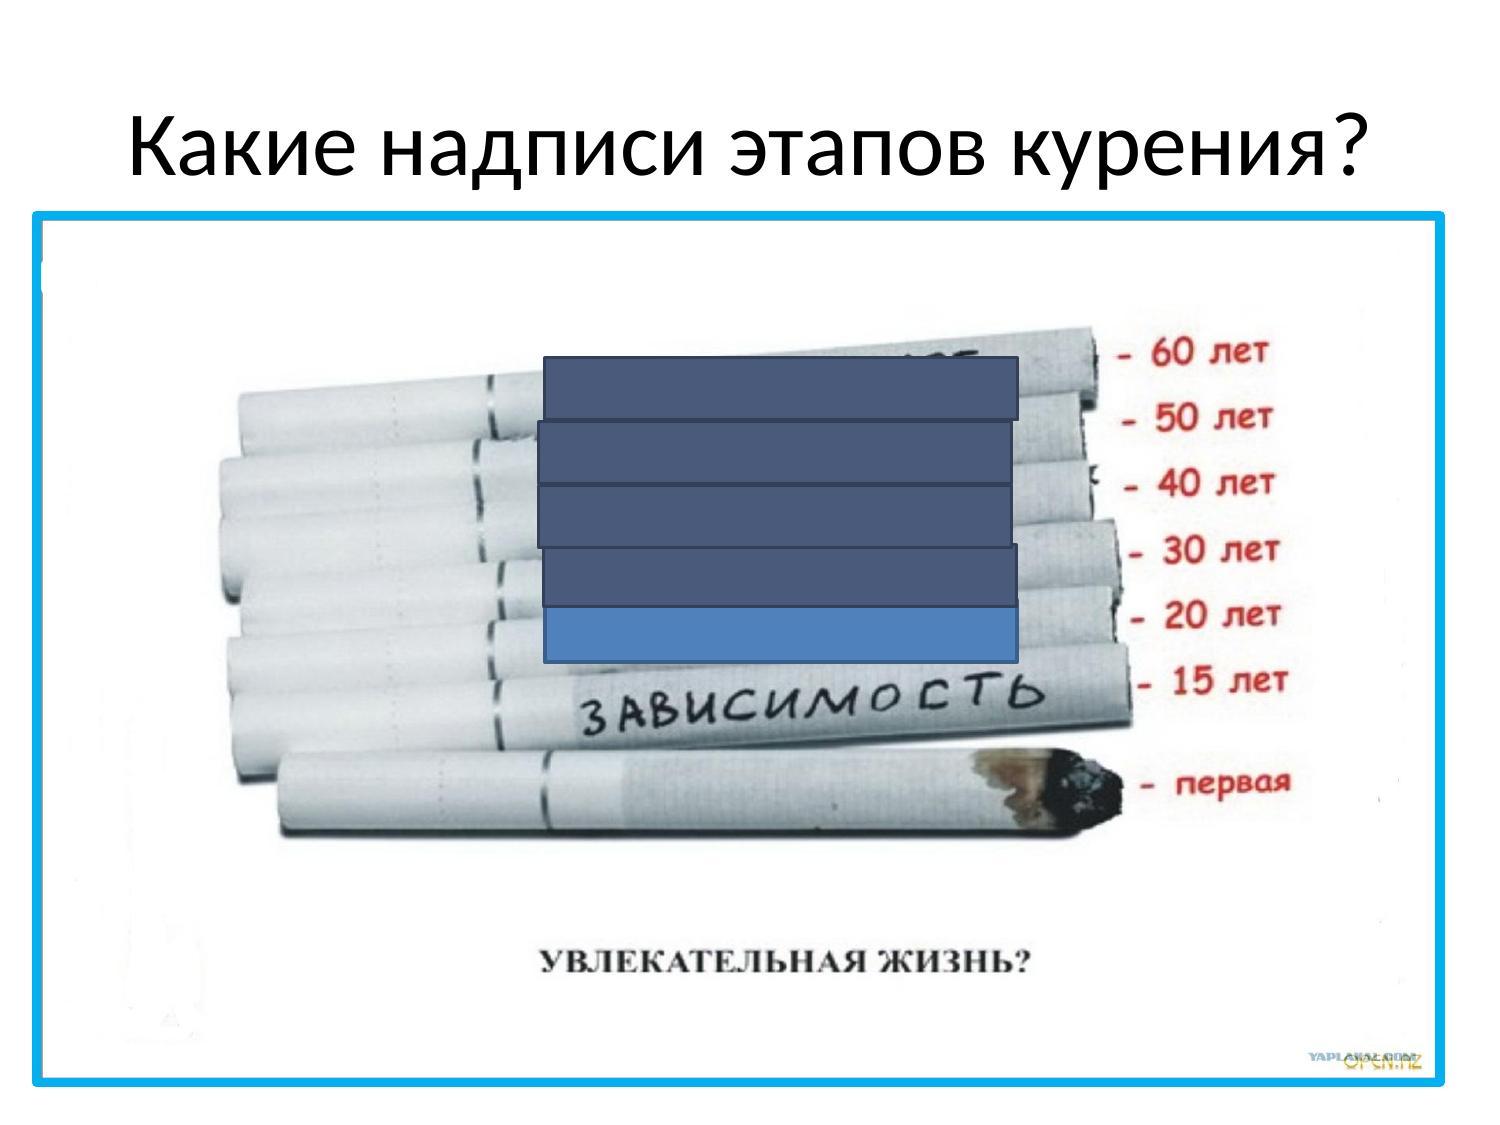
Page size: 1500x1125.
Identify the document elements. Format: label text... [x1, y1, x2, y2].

picture [42, 221, 1434, 1077]
title Какие надписи этапов курения? [75, 45, 1425, 211]
